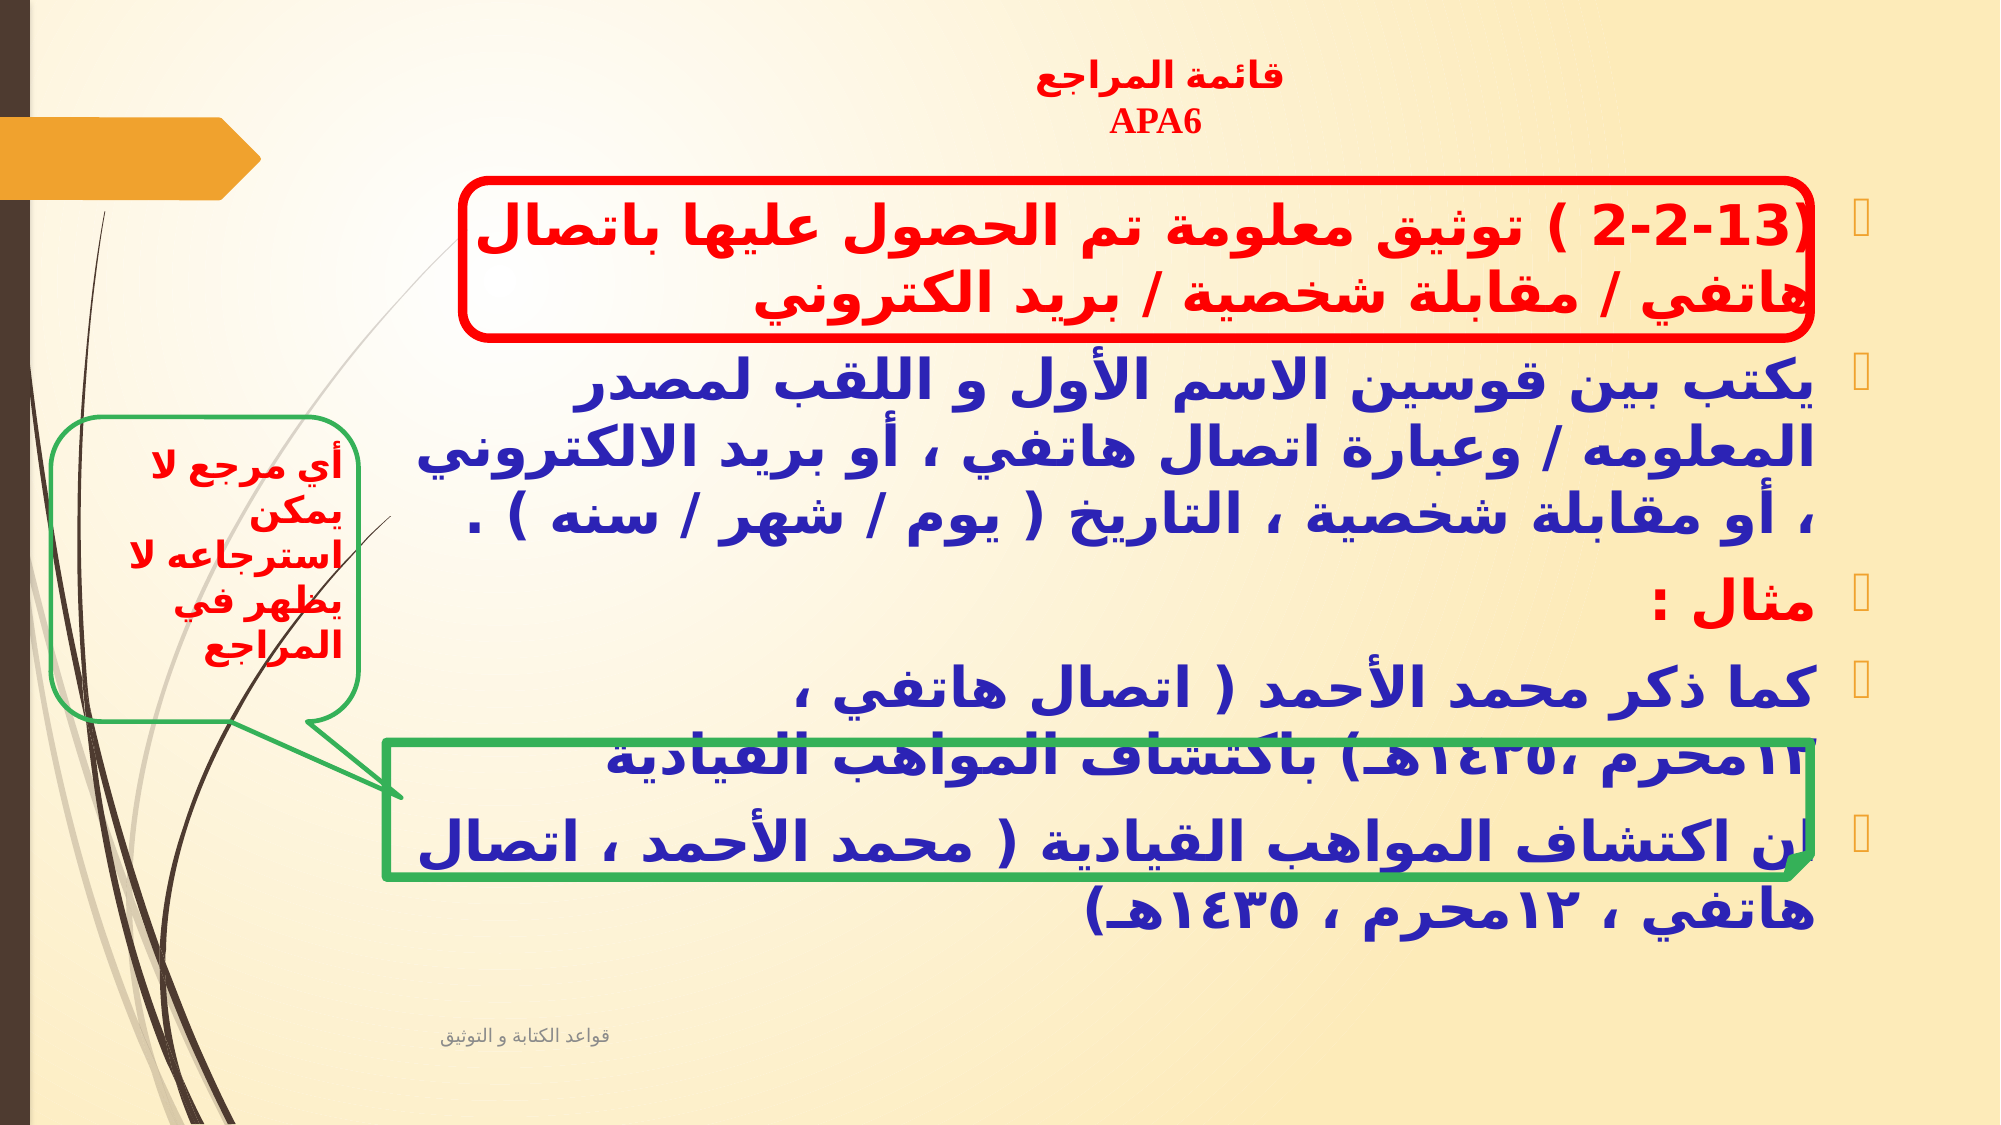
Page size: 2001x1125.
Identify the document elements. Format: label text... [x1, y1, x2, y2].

footer قواعد الكتابة و التوثيق [424, 1006, 1675, 1067]
list (2-2-13 ) توثيق معلومة تم الحصول عليها باتصال هاتفي / مقابلة شخصية / بريد الكتروني يكتب بين قوسين الاسم الأول و اللقب لمصدر المعلومه / وعبارة اتصال هاتفي ، أو بريد الالكتروني ، أو مقابلة شخصية ، التاريخ ( يوم / شهر / سنه ) . مثال : كما ذكر محمد الأحمد ( اتصال هاتفي ، ١٢محرم ،١٤٣٥هـ) باكتشاف المواهب القيادية ان اكتشاف المواهب القيادية ( محمد الأحمد ، اتصال هاتفي ، ١٢محرم ، ١٤٣٥هـ) [386, 182, 1887, 977]
text_box [385, 741, 1812, 879]
text_box أي مرجع لا يمكن استرجاعه لا يظهر في المراجع [86, 433, 359, 674]
text_box [461, 179, 1812, 340]
text_box [49, 415, 403, 799]
title قائمة المراجع APA6 [424, 43, 1887, 153]
